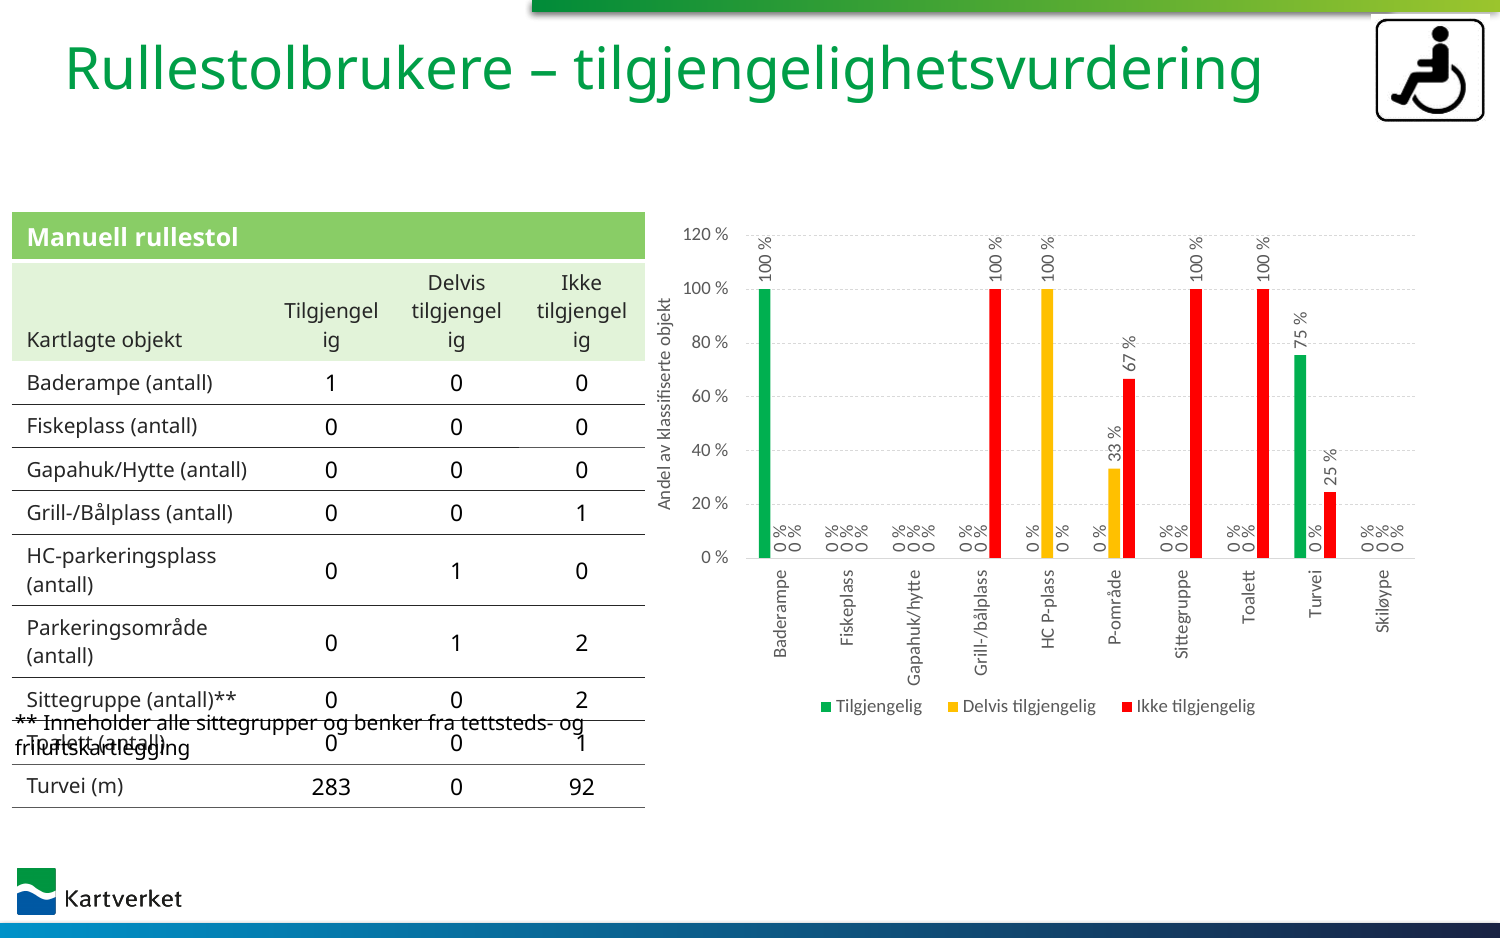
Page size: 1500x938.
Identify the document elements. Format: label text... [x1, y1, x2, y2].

table_cell 0 [269, 448, 394, 490]
table_cell 0 [394, 448, 519, 490]
table_cell 0 [394, 361, 519, 404]
table_cell 1 [519, 491, 638, 534]
table_cell 0 [519, 361, 638, 404]
table_cell HC-parkeringsplass (antall) [12, 535, 269, 605]
table_cell 0 [269, 678, 394, 702]
table_cell 2 [519, 606, 638, 677]
picture [1371, 13, 1491, 127]
table_cell Grill-/Bålplass (antall) [12, 491, 269, 534]
table_cell Parkeringsområde (antall) [12, 606, 269, 677]
table_cell 0 [269, 491, 394, 534]
table_cell Ikke tilgjengelig [519, 263, 638, 361]
table_cell 0 [519, 405, 638, 447]
table_cell 0 [519, 535, 638, 605]
table_cell 0 [394, 678, 519, 702]
table_cell 1 [269, 361, 394, 404]
text_box ** Inneholder alle sittegrupper og benker fra tettsteds- og friluftskartlegging [0, 702, 745, 768]
table_cell Tilgjengelig [269, 263, 394, 361]
table_cell 283 [269, 768, 394, 807]
text_box Rullestolbrukere – tilgjengelighetsvurdering [49, 12, 1372, 109]
table_cell 1 [394, 606, 519, 677]
table_cell Fiskeplass (antall) [12, 405, 269, 447]
table_cell 1 [394, 535, 519, 605]
table_cell 92 [519, 768, 645, 807]
table_cell Delvis tilgjengelig [394, 263, 519, 361]
table_cell Baderampe (antall) [12, 361, 269, 404]
table_cell Gapahuk/Hytte (antall) [12, 448, 269, 490]
table_cell 0 [519, 448, 638, 490]
table_cell 0 [394, 405, 519, 447]
table_header Manuell rullestol [12, 212, 645, 259]
table_cell 0 [269, 405, 394, 447]
table_cell Sittegruppe (antall)** [12, 678, 269, 702]
table_cell Kartlagte objekt [12, 263, 269, 361]
table_cell Turvei (m) [12, 768, 269, 807]
table_cell 0 [394, 491, 519, 534]
table_cell 0 [269, 606, 394, 677]
picture [643, 218, 1427, 728]
table_cell 2 [519, 678, 638, 702]
table_cell 0 [394, 768, 519, 807]
table_cell 0 [269, 535, 394, 605]
